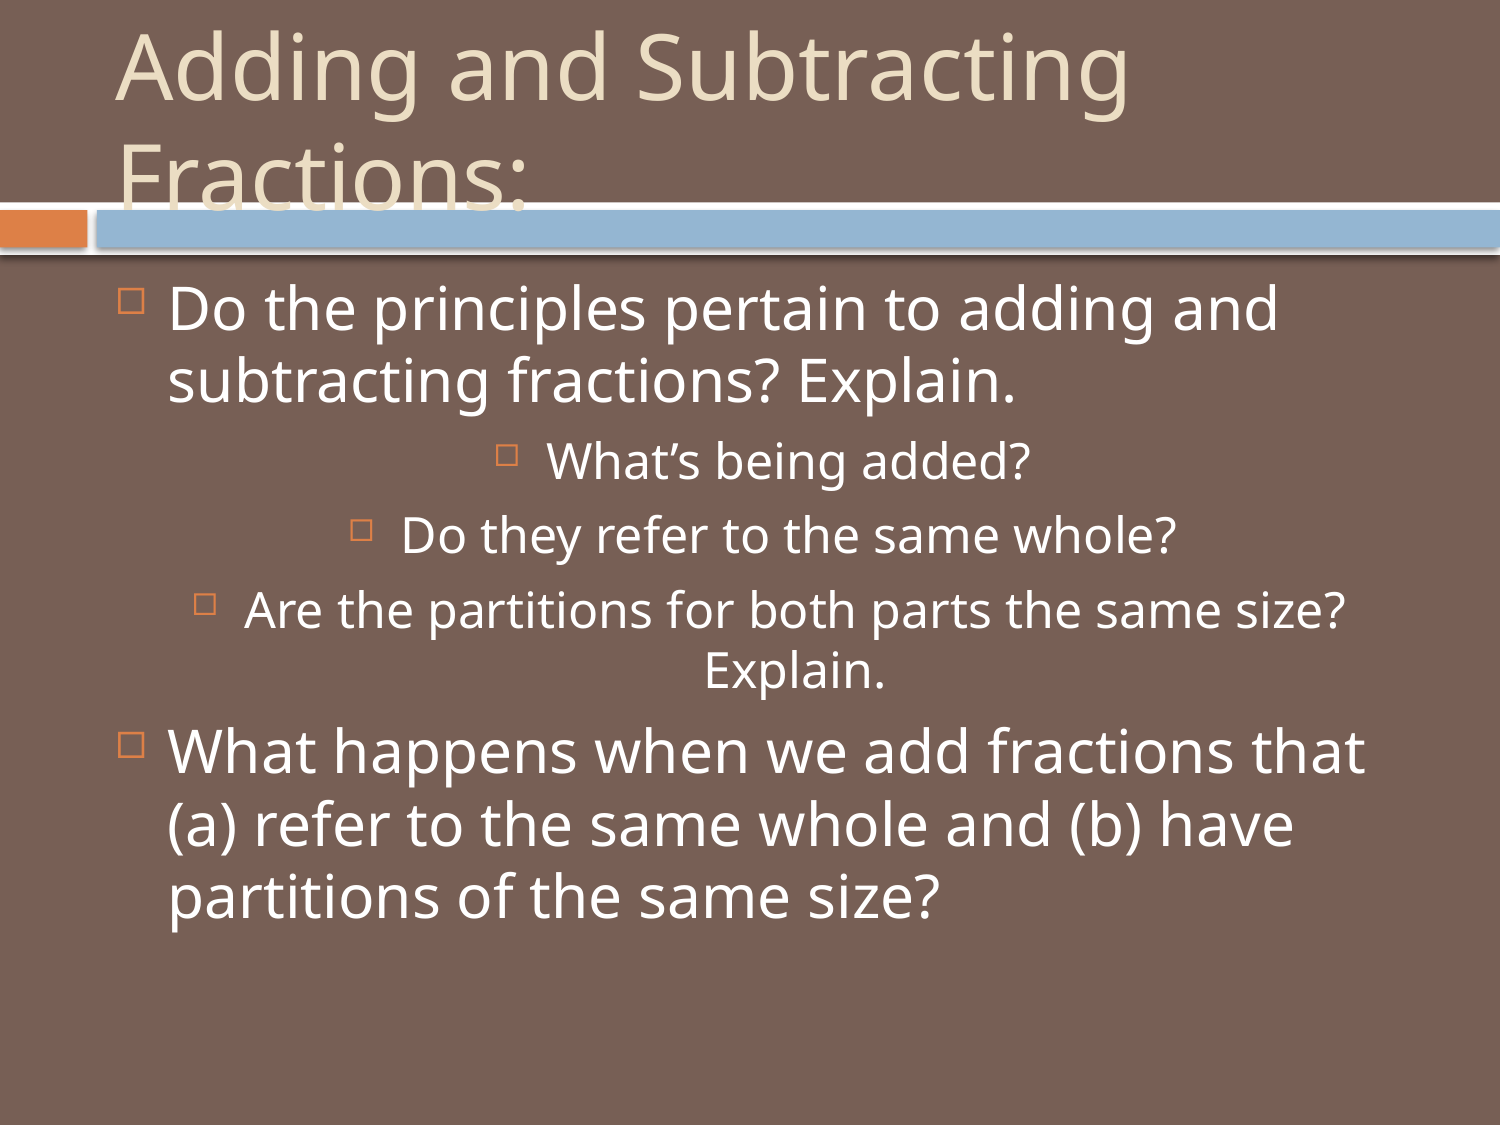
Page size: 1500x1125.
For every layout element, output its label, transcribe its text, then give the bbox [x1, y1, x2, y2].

list Do the principles pertain to adding and subtracting fractions? Explain. What’s being added? Do they refer to the same whole? Are the partitions for both parts the same size? Explain. What happens when we add fractions that (a) refer to the same whole and (b) have partitions of the same size? [100, 262, 1438, 1000]
title Adding and Subtracting Fractions: [100, 37, 1438, 200]
